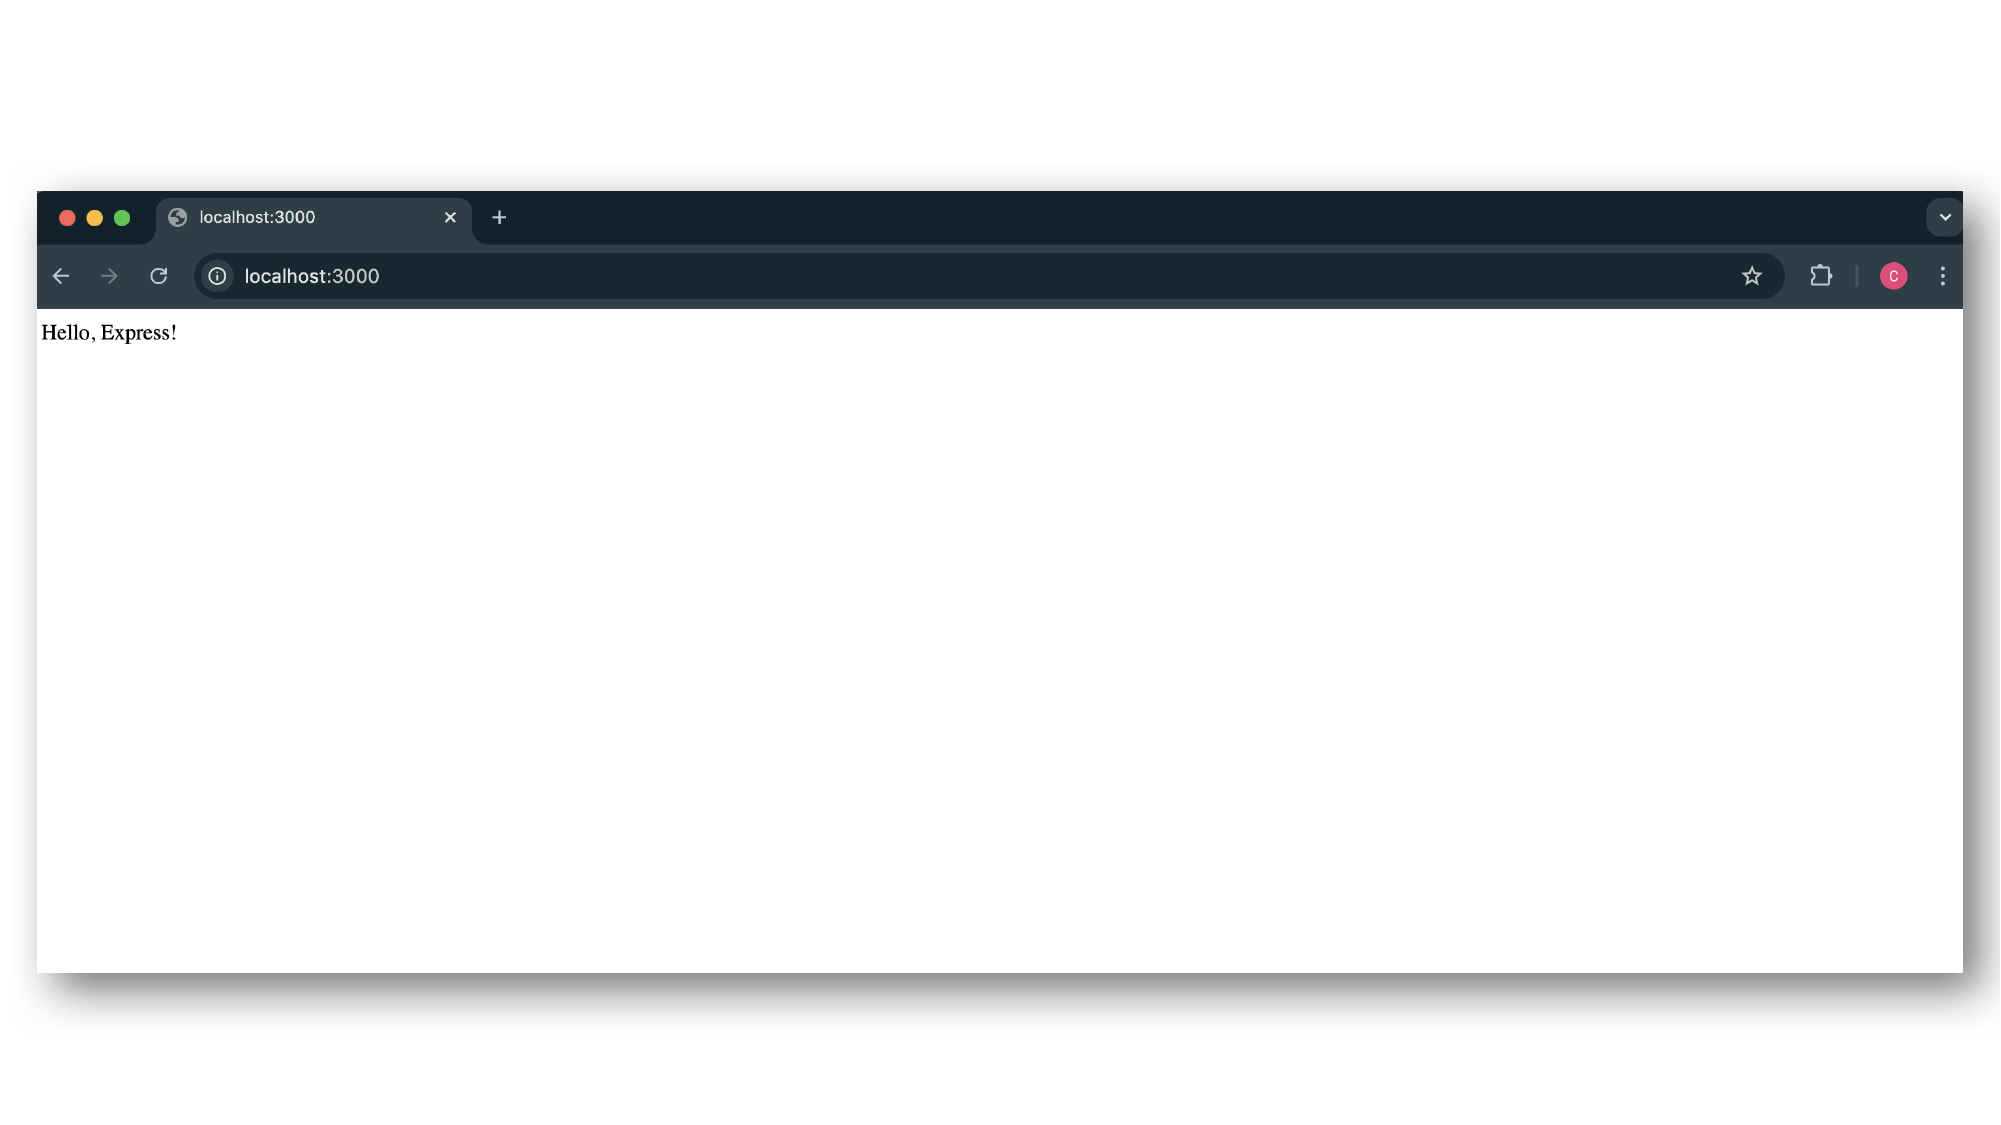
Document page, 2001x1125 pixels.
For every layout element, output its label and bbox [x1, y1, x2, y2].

list [36, 191, 1963, 974]
